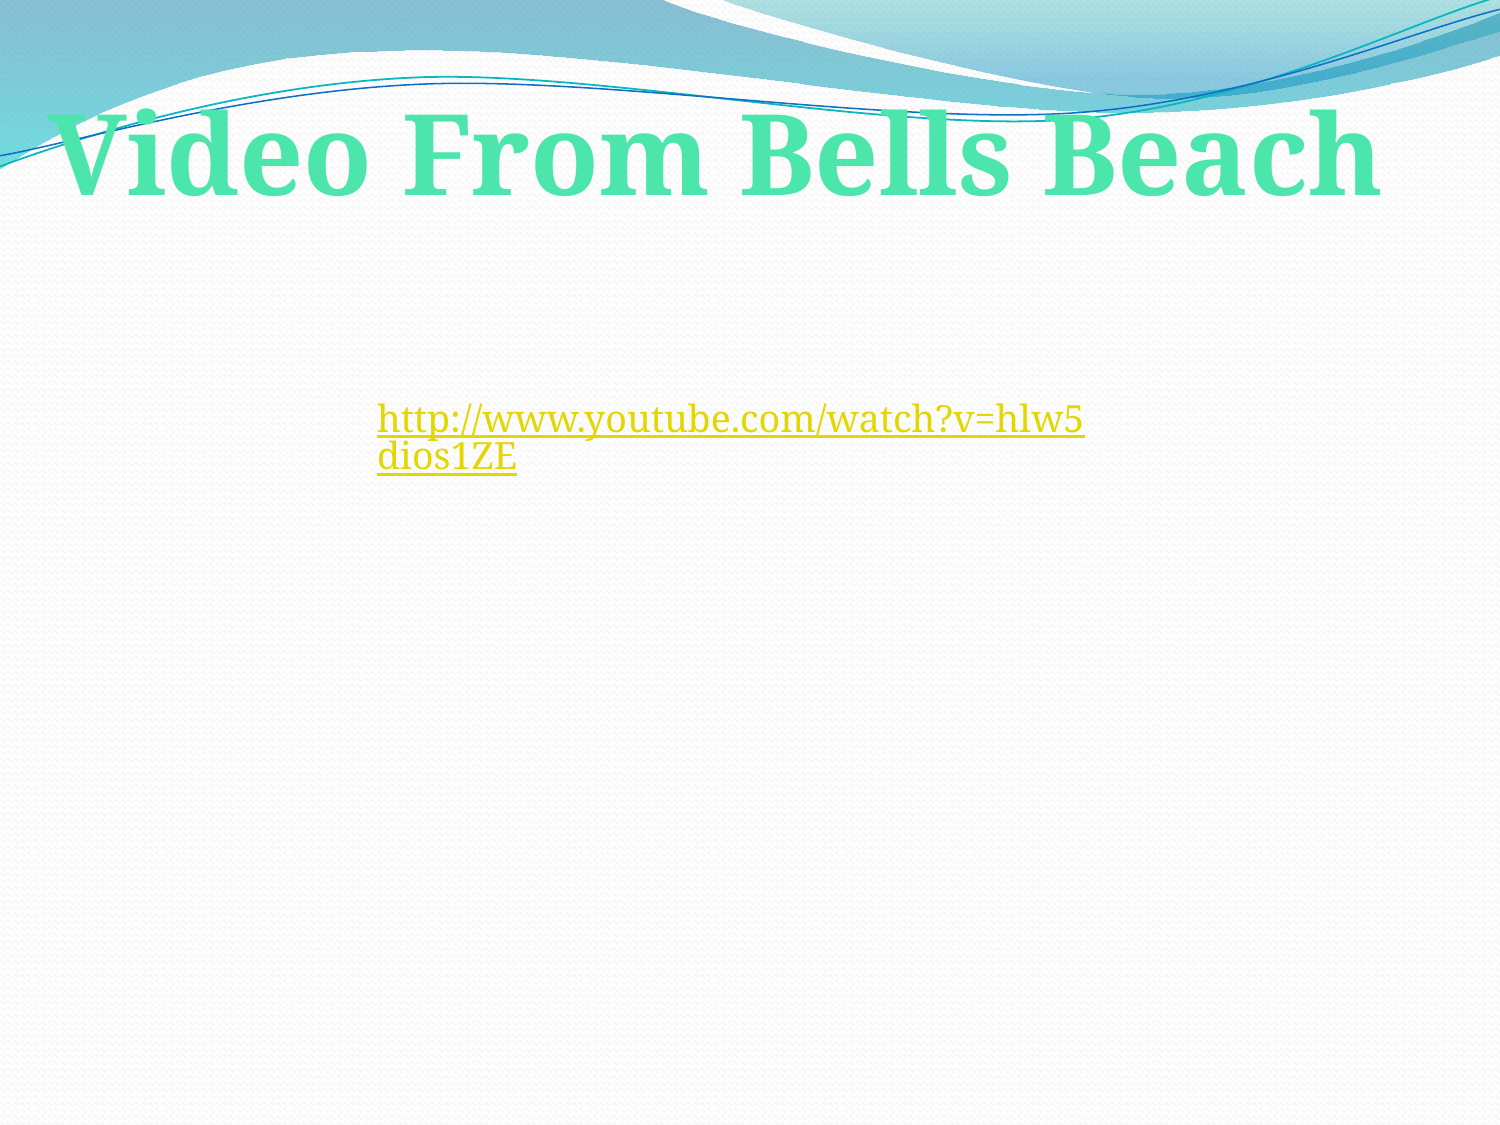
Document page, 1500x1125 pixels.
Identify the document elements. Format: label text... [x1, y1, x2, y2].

text_box Video From Bells Beach [33, 74, 1400, 225]
text_box http://www.youtube.com/watch?v=hlw5dios1ZE [362, 387, 1113, 499]
